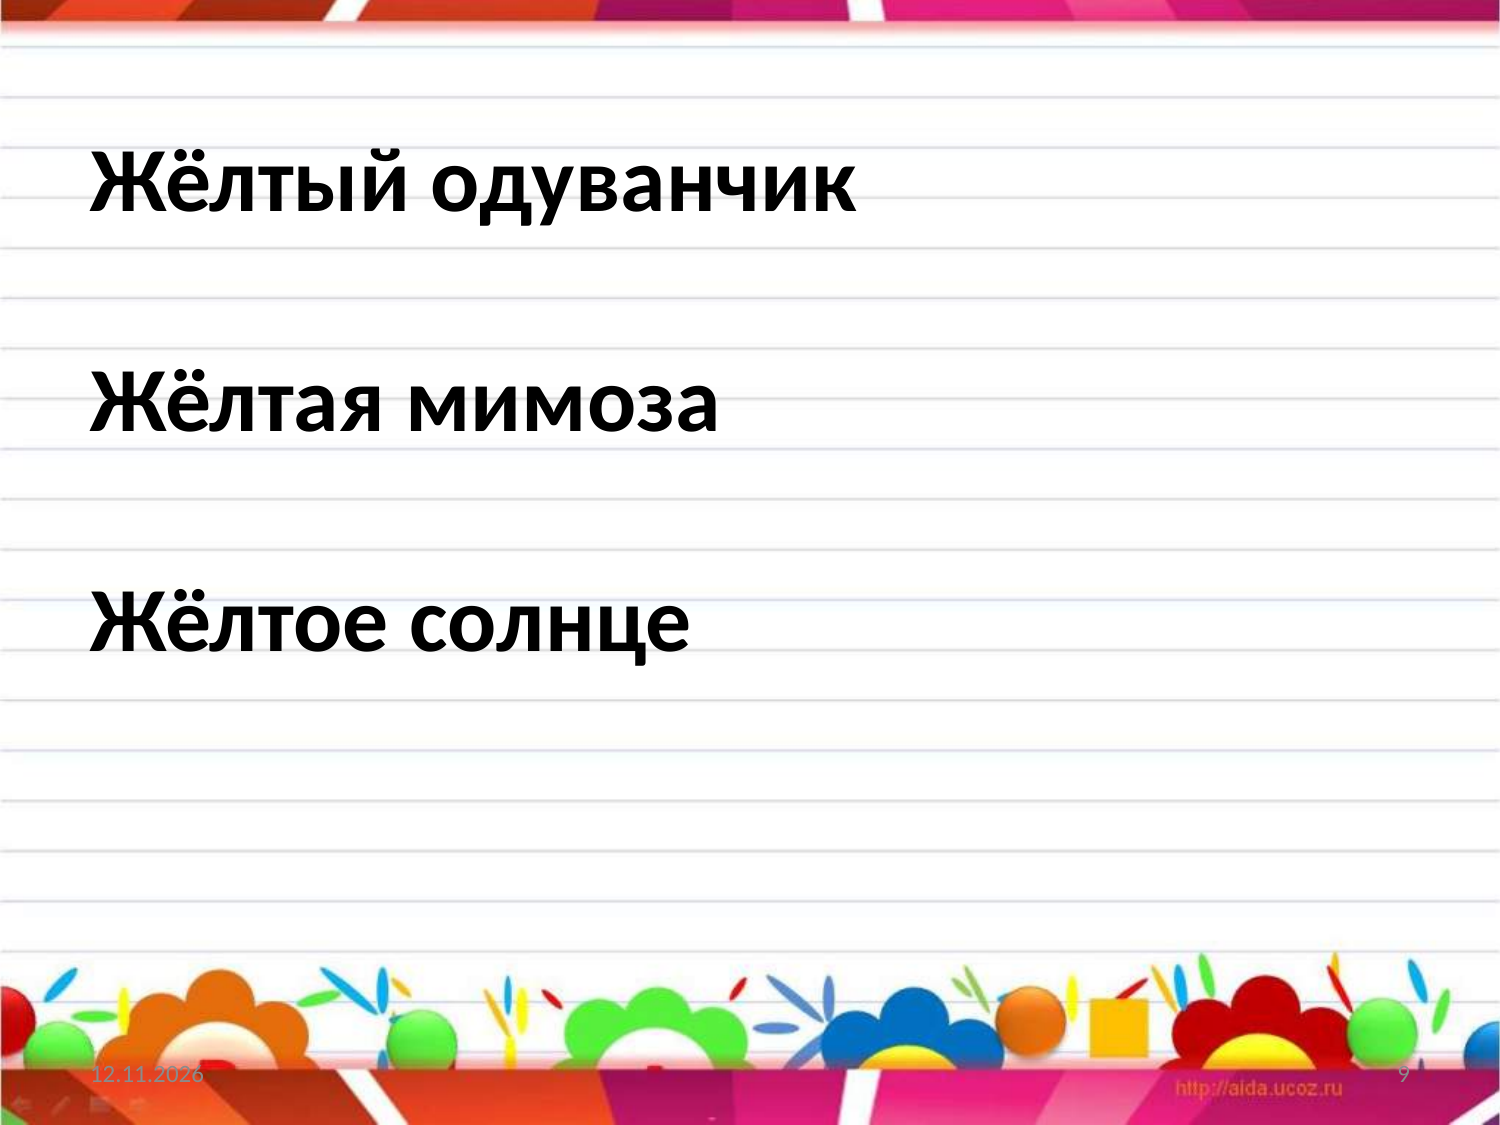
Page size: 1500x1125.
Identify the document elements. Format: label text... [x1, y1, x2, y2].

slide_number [75, 1042, 425, 1103]
slide_number 9 [1074, 1042, 1425, 1103]
picture [0, 0, 1500, 1125]
title Жёлтый одуванчик Жёлтая мимоза Жёлтое солнце [74, 44, 1426, 965]
